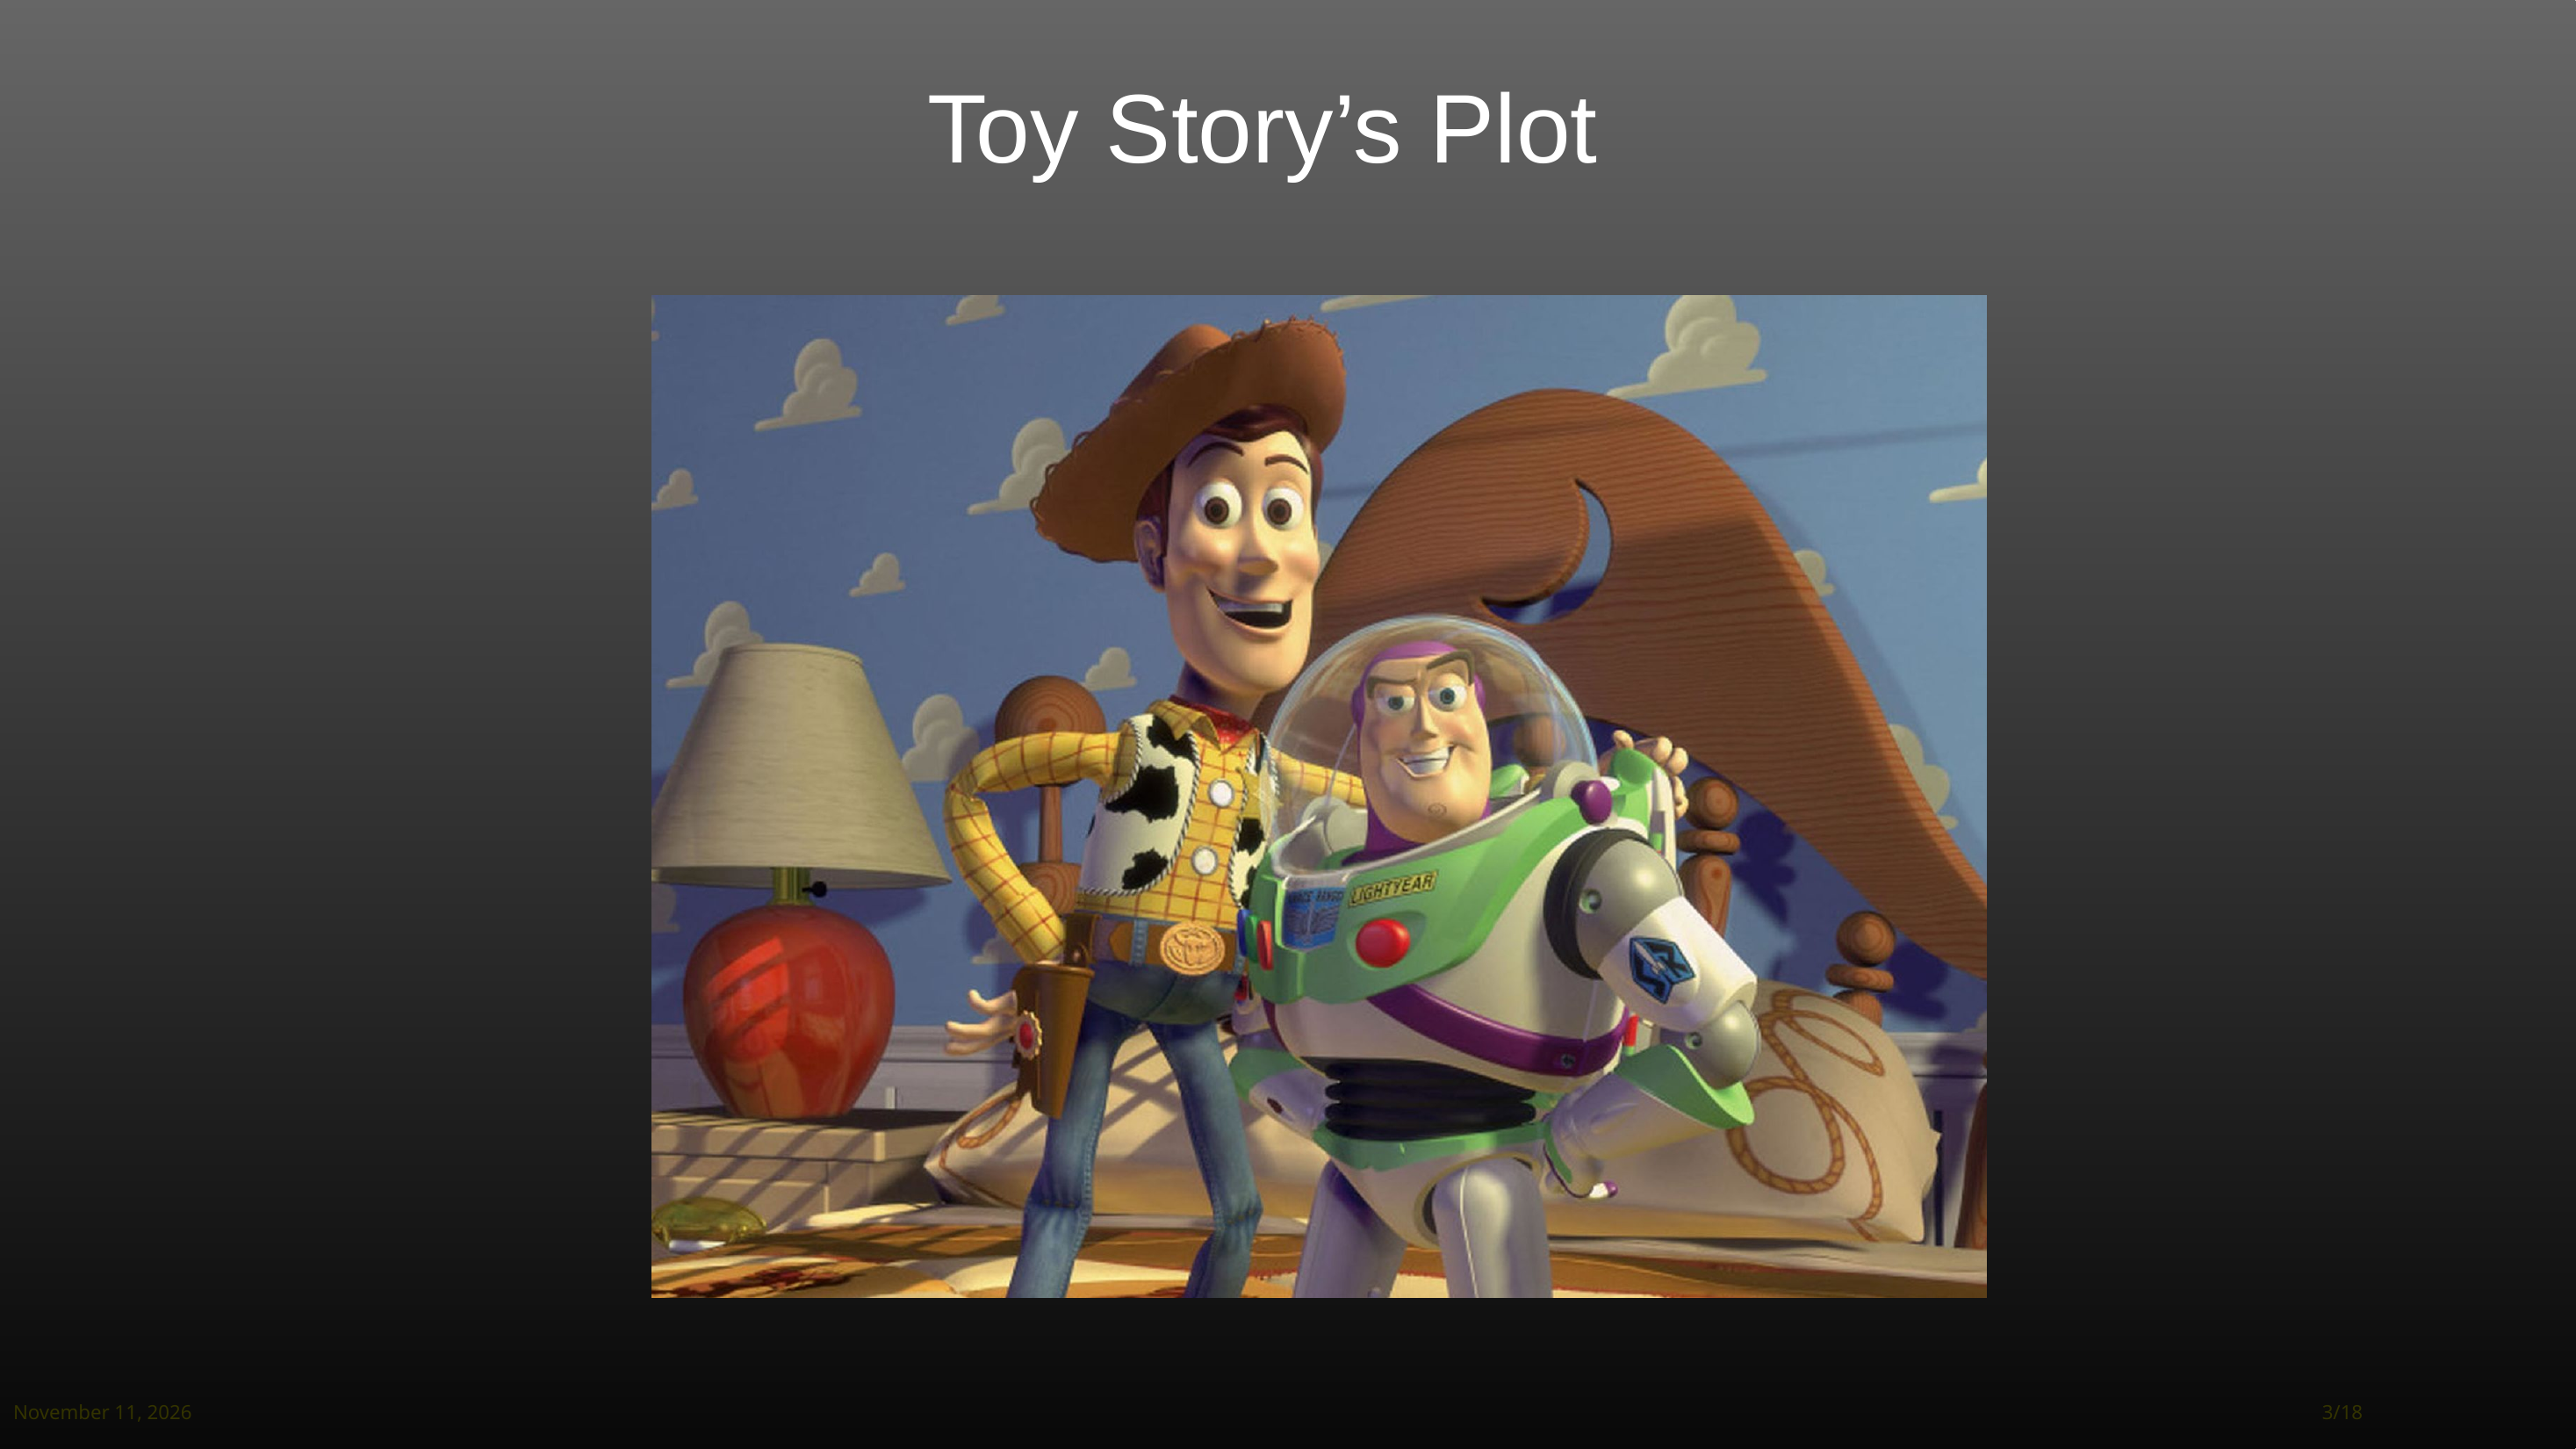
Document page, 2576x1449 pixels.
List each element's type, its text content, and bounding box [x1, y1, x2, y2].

text_box Toy Story’s Plot [914, 58, 1648, 189]
slide_number 3/18 [2146, 1331, 2555, 1433]
picture [651, 295, 1987, 1298]
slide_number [0, 1331, 859, 1433]
